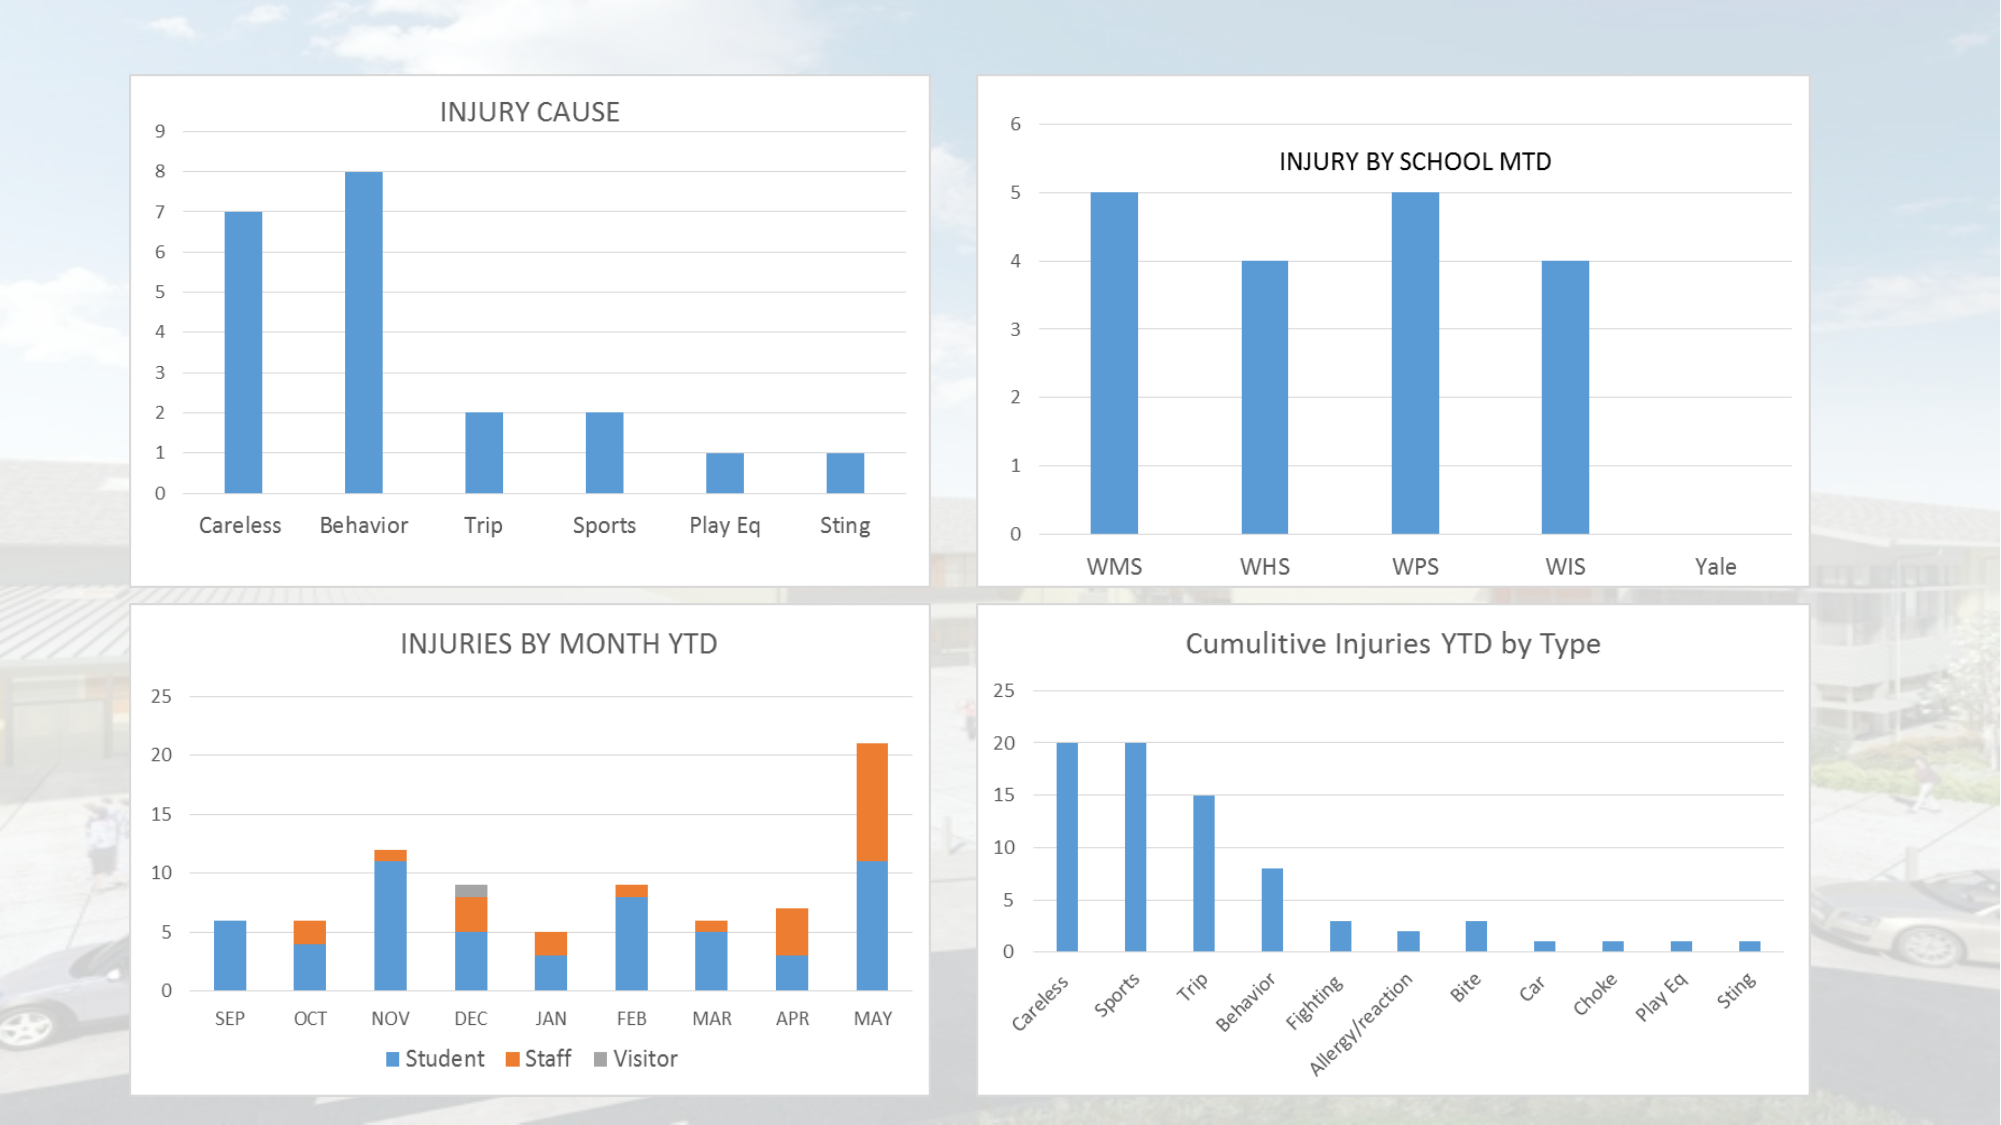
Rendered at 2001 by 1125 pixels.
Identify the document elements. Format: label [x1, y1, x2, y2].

picture [976, 603, 1811, 1097]
picture [129, 603, 931, 1097]
picture [129, 74, 931, 588]
picture [976, 74, 1811, 588]
